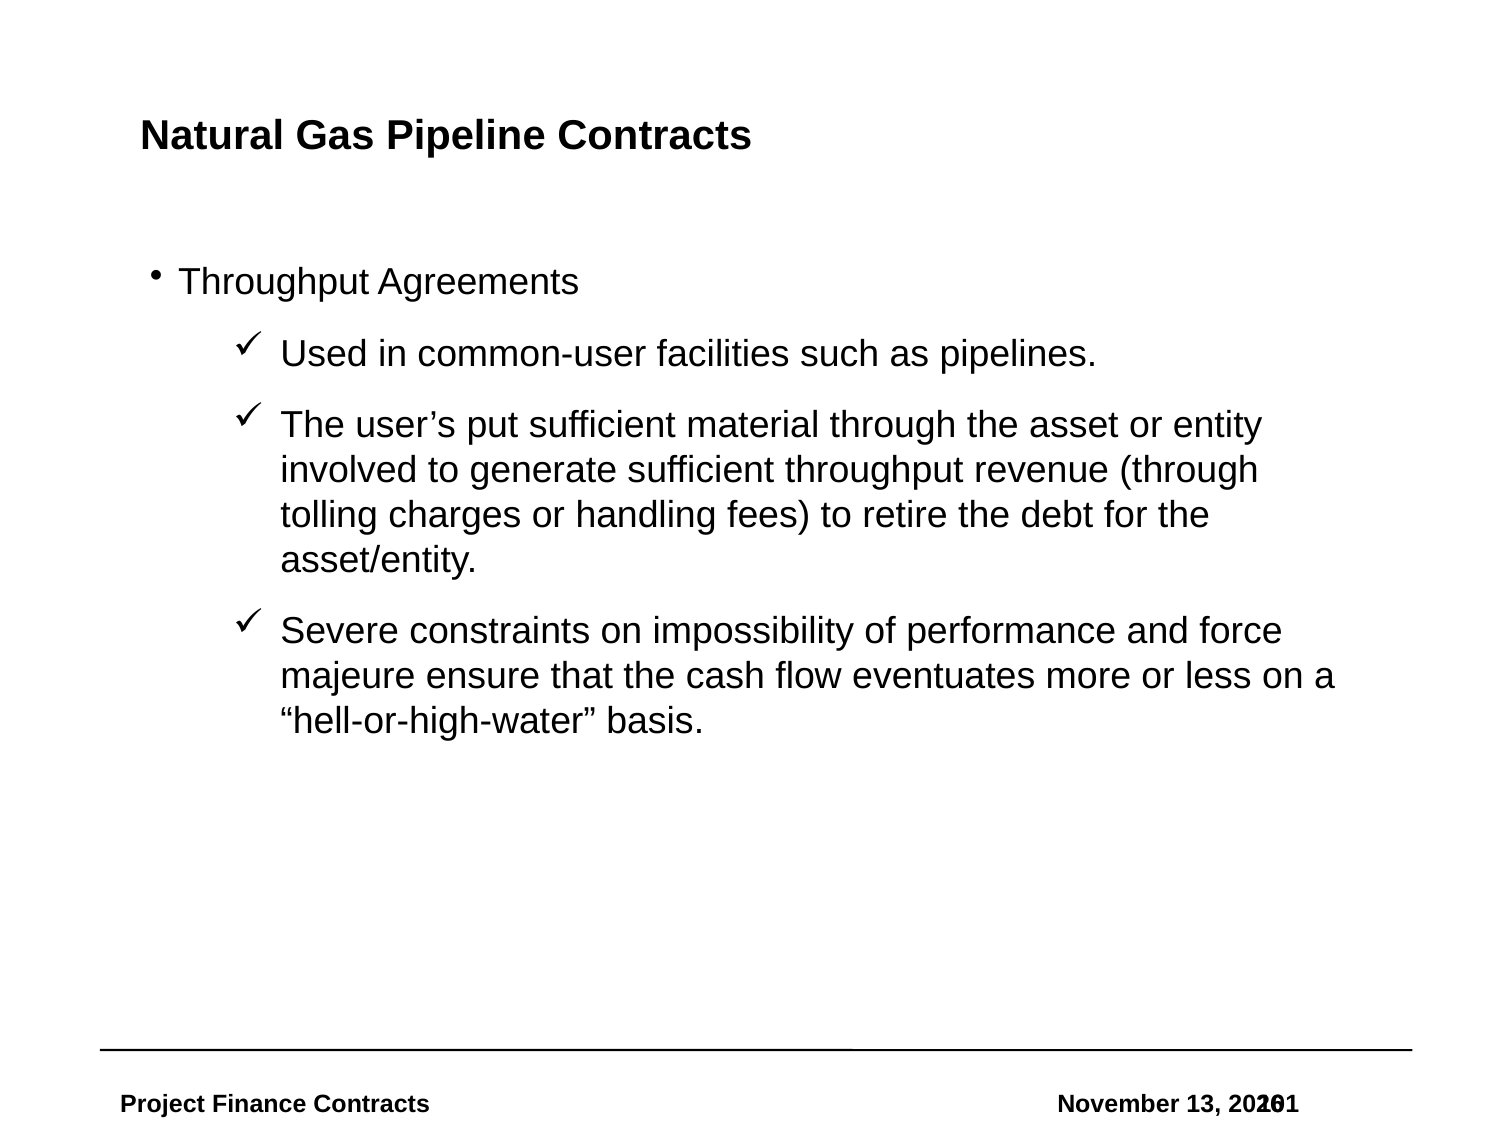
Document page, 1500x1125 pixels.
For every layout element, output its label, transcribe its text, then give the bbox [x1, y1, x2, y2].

list Throughput Agreements Used in common-user facilities such as pipelines. The user’s put sufficient material through the asset or entity involved to generate sufficient throughput revenue (through tolling charges or handling fees) to retire the debt for the asset/entity. Severe constraints on impossibility of performance and force majeure ensure that the cash flow eventuates more or less on a “hell-or-high-water” basis. [124, 249, 1376, 1001]
title Natural Gas Pipeline Contracts [124, 99, 1288, 226]
